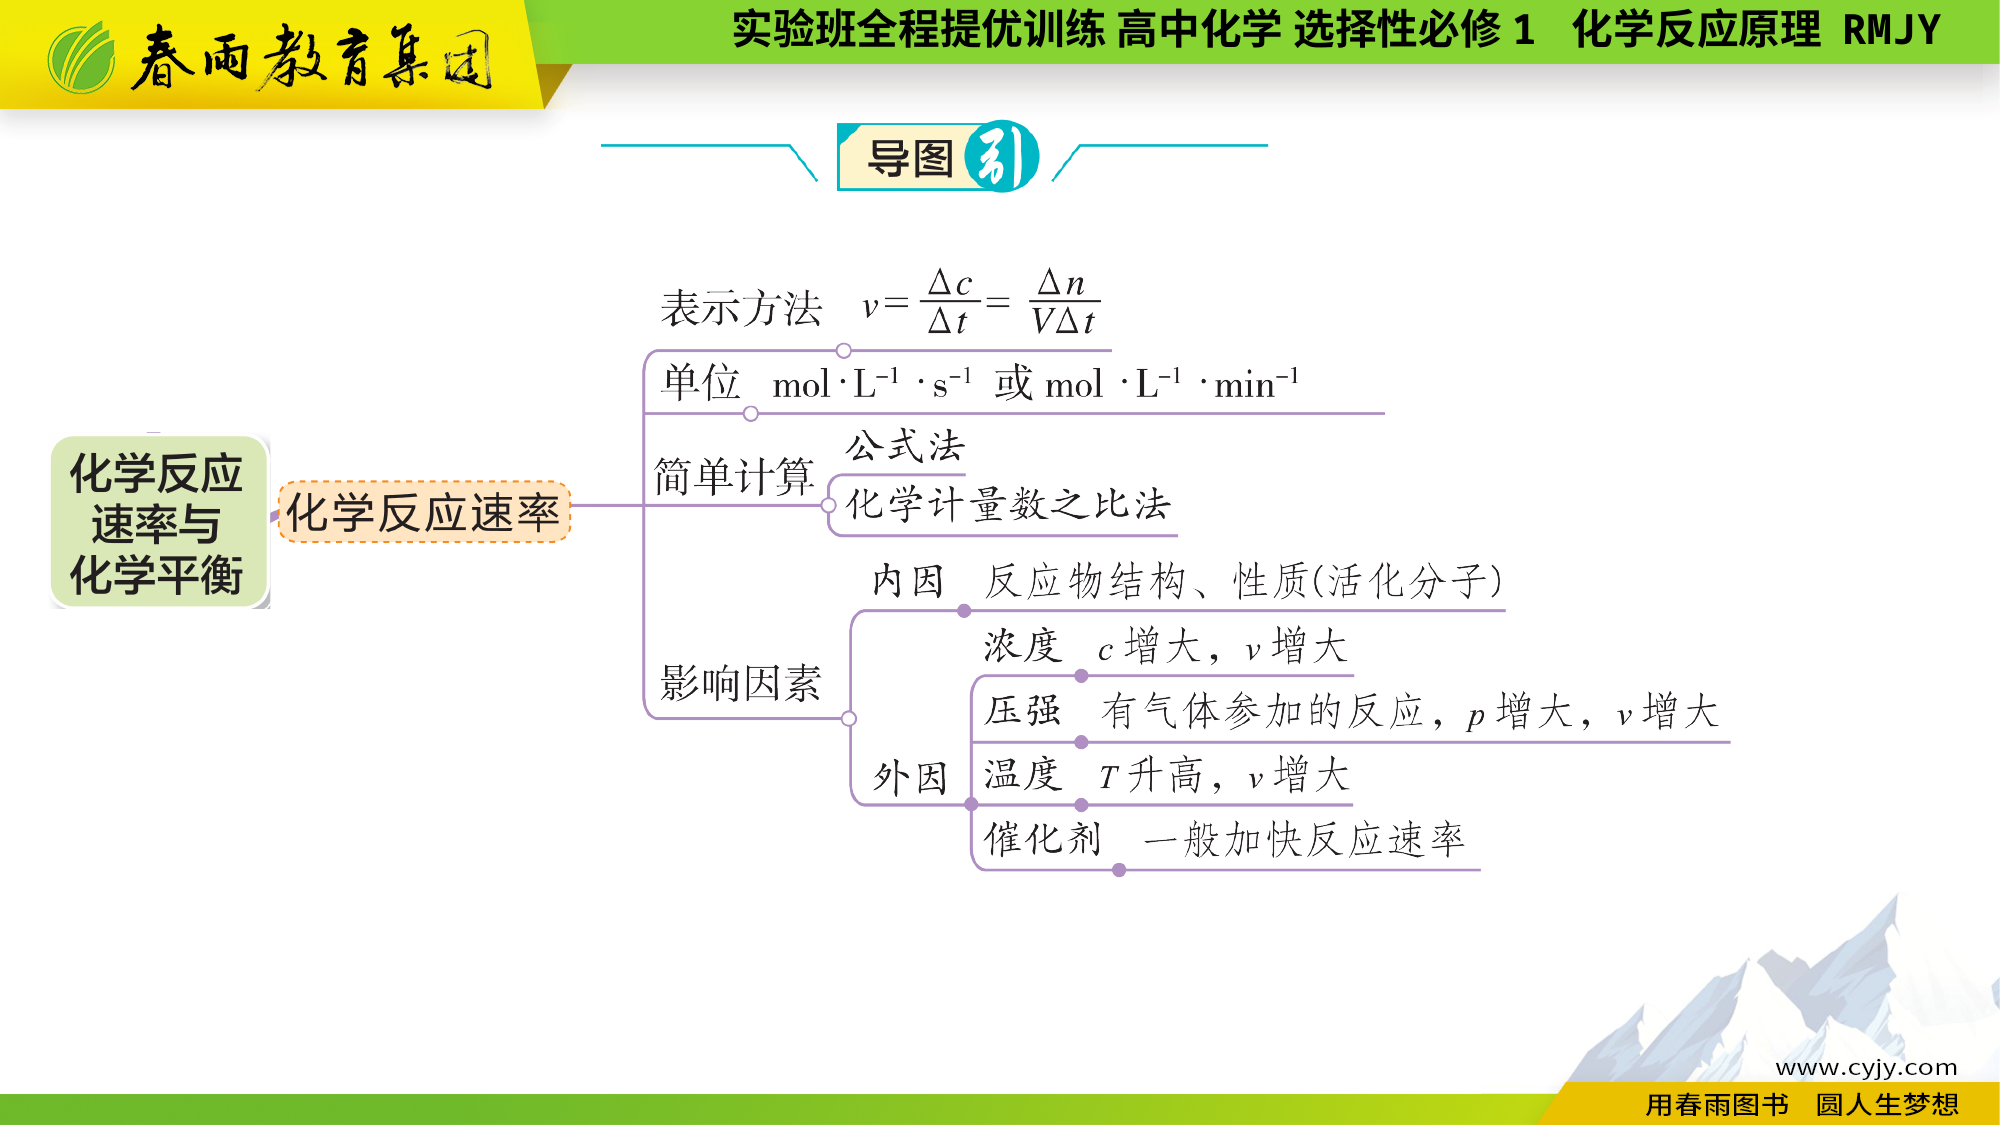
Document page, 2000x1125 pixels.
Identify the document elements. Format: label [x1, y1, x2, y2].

text_box [48, 266, 1922, 898]
picture [0, 0, 2000, 1125]
